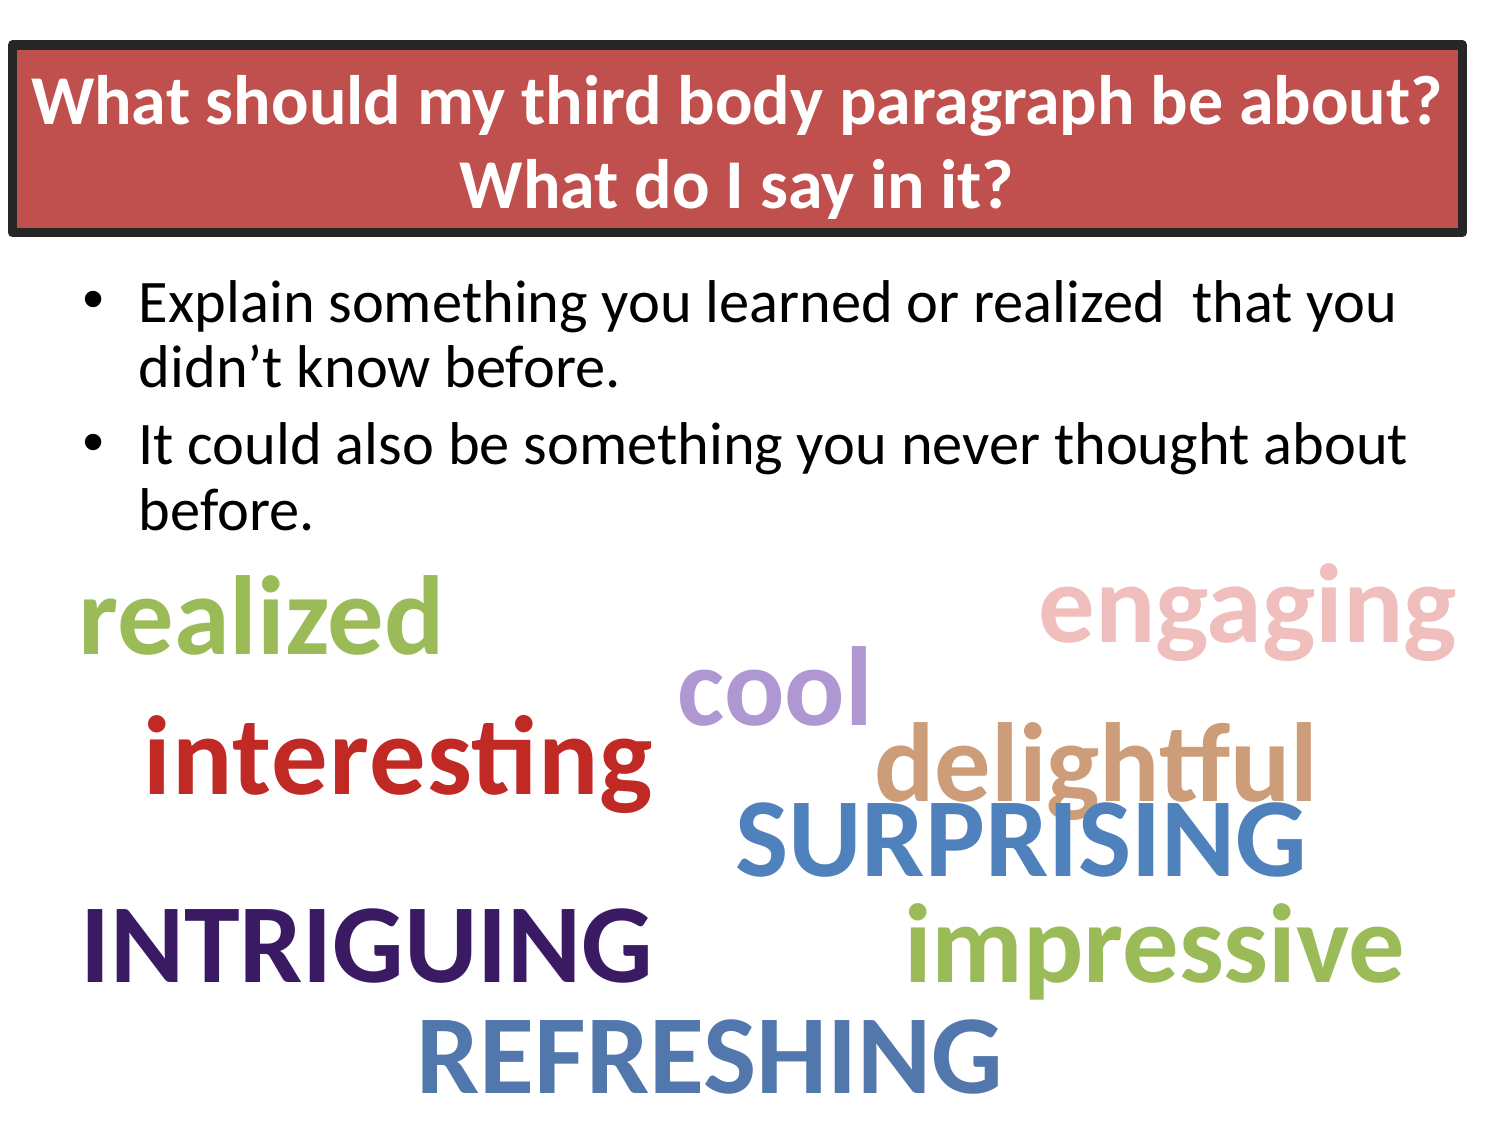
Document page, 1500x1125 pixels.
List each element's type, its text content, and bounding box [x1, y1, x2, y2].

title What should my third body paragraph be about? What do I say in it? [11, 44, 1463, 234]
text_box engaging [1031, 522, 1465, 673]
text_box refreshing [408, 973, 1012, 1124]
text_box surprising [727, 757, 1316, 907]
text_box impressive [896, 862, 1414, 1013]
text_box interesting [136, 674, 661, 825]
list Explain something you learned or realized that you didn’t know before. It could also be something you never thought about before. [74, 261, 1426, 563]
text_box realized [71, 535, 453, 685]
text_box delightful [866, 681, 1327, 832]
text_box cool [670, 605, 881, 756]
text_box intriguing [72, 862, 662, 1013]
